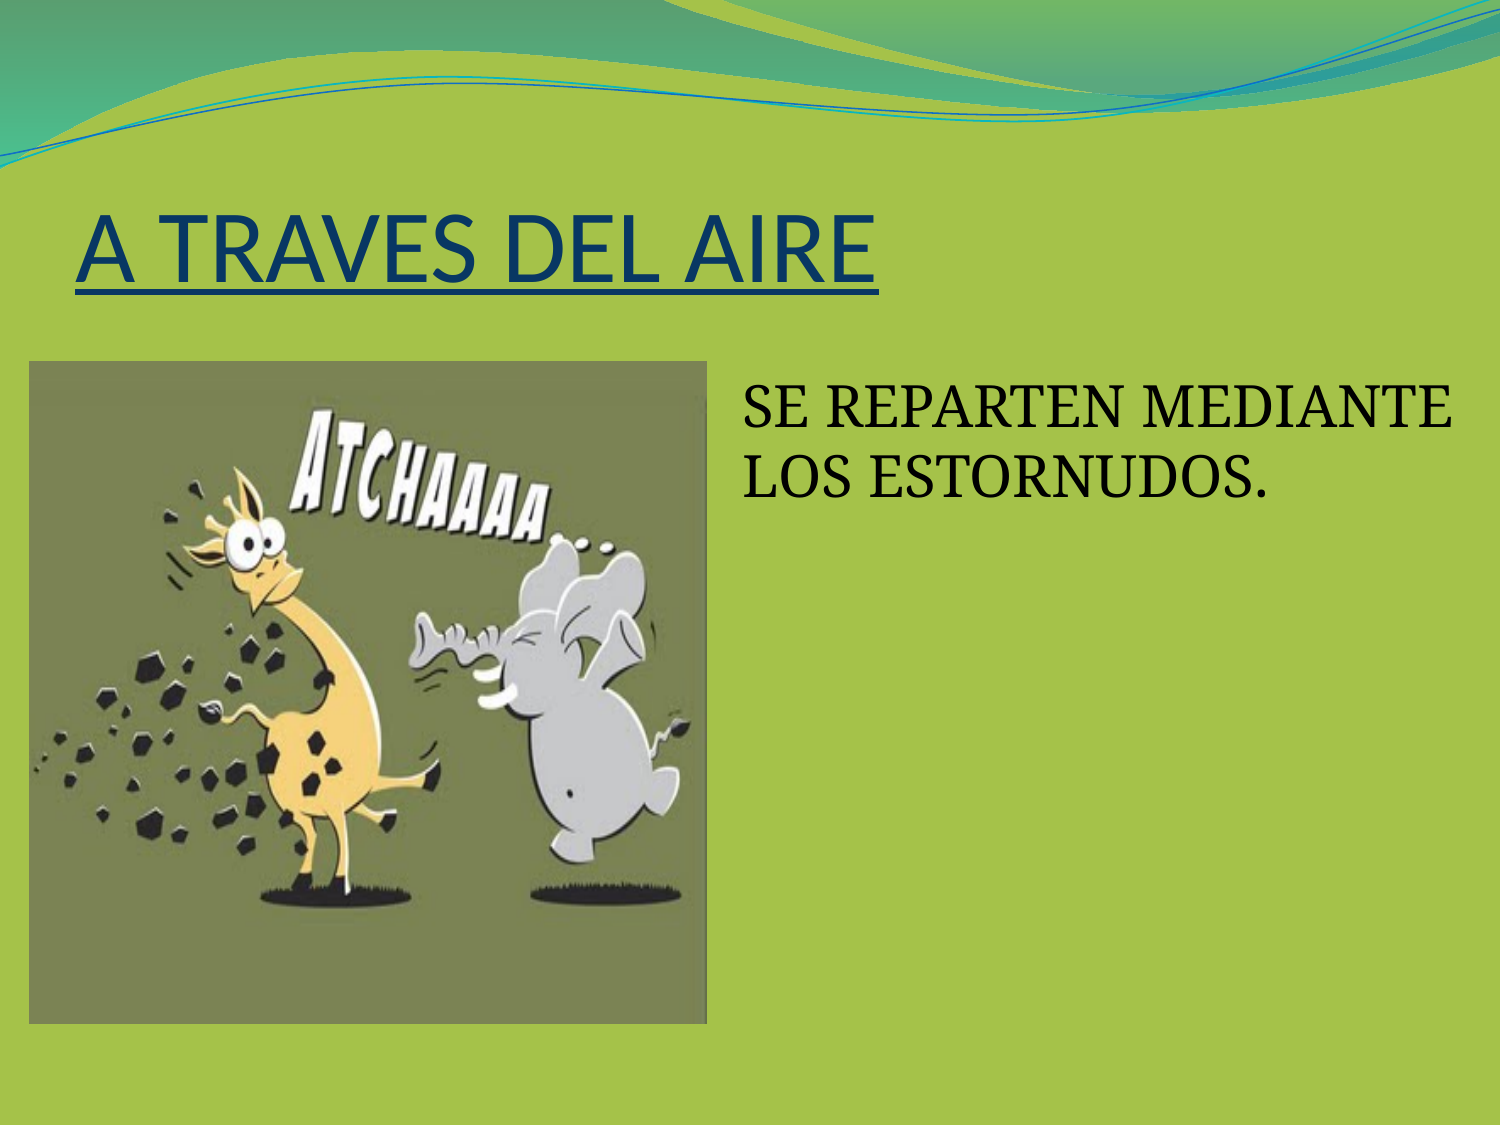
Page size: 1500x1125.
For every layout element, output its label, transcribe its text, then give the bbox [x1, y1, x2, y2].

picture [29, 361, 707, 1024]
text_box SE REPARTEN MEDIANTE LOS ESTORNUDOS. [727, 361, 1485, 517]
title A TRAVES DEL AIRE [75, 115, 1425, 303]
